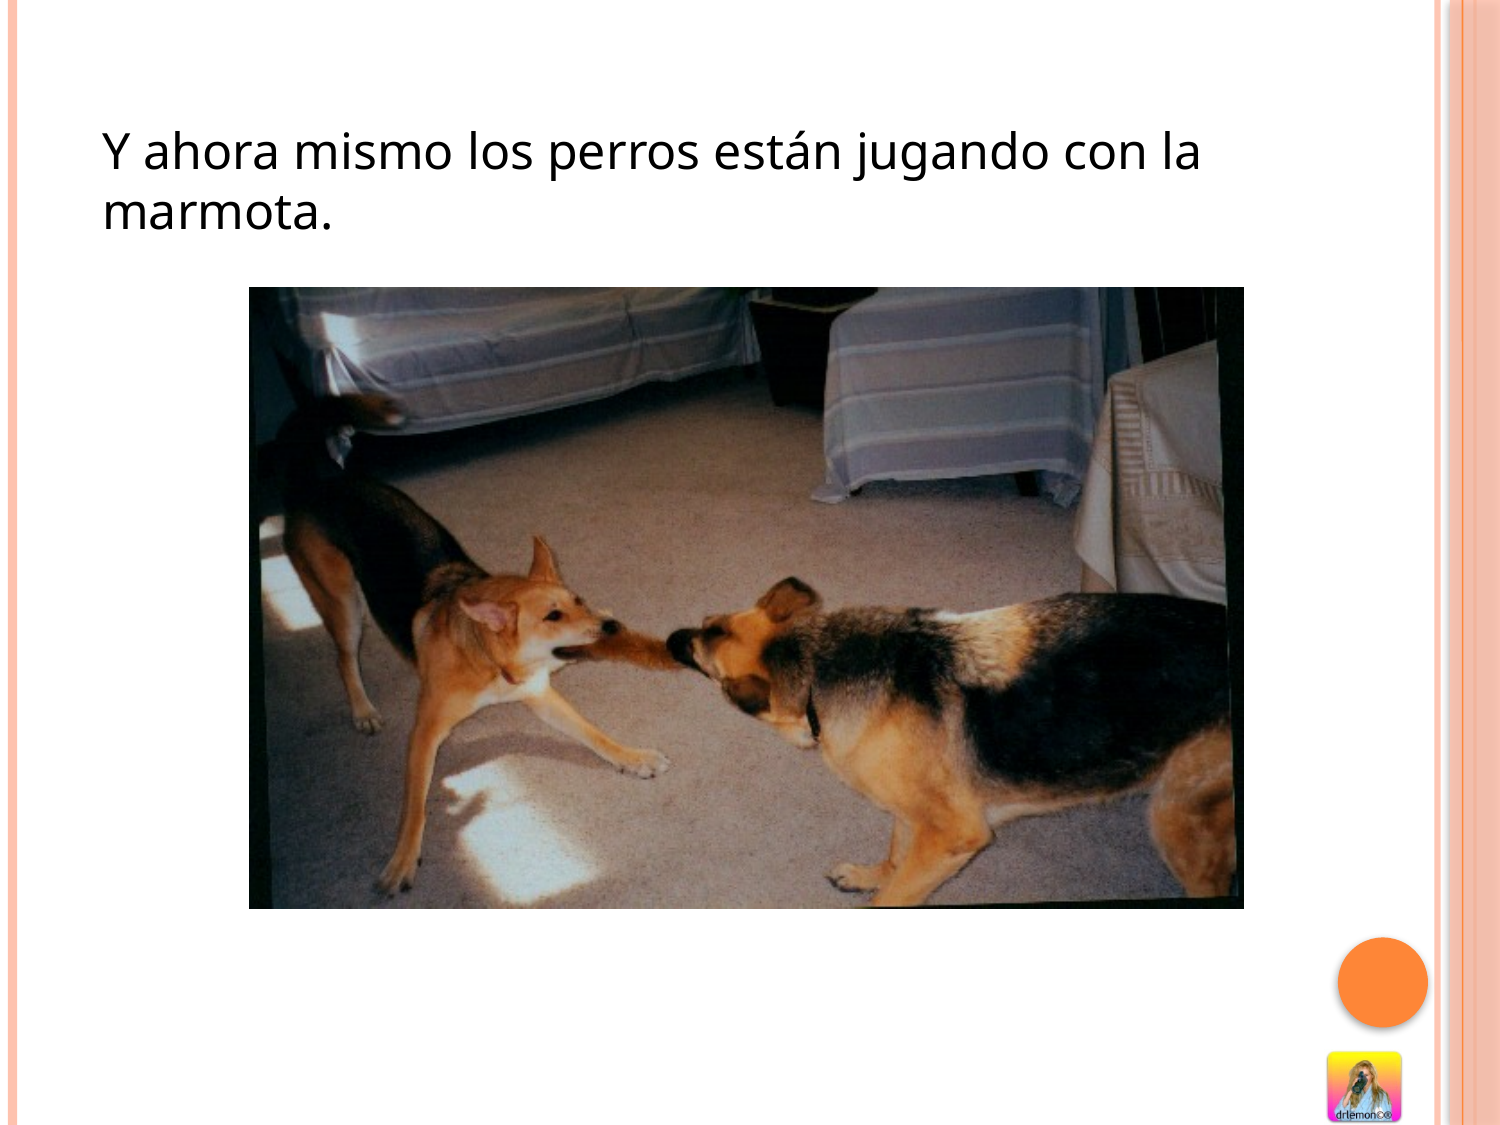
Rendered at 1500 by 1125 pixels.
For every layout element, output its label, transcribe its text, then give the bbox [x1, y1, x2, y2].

picture [249, 286, 1244, 910]
text_box Y ahora mismo los perros están jugando con la marmota. [87, 112, 1400, 248]
picture [1323, 1049, 1404, 1125]
